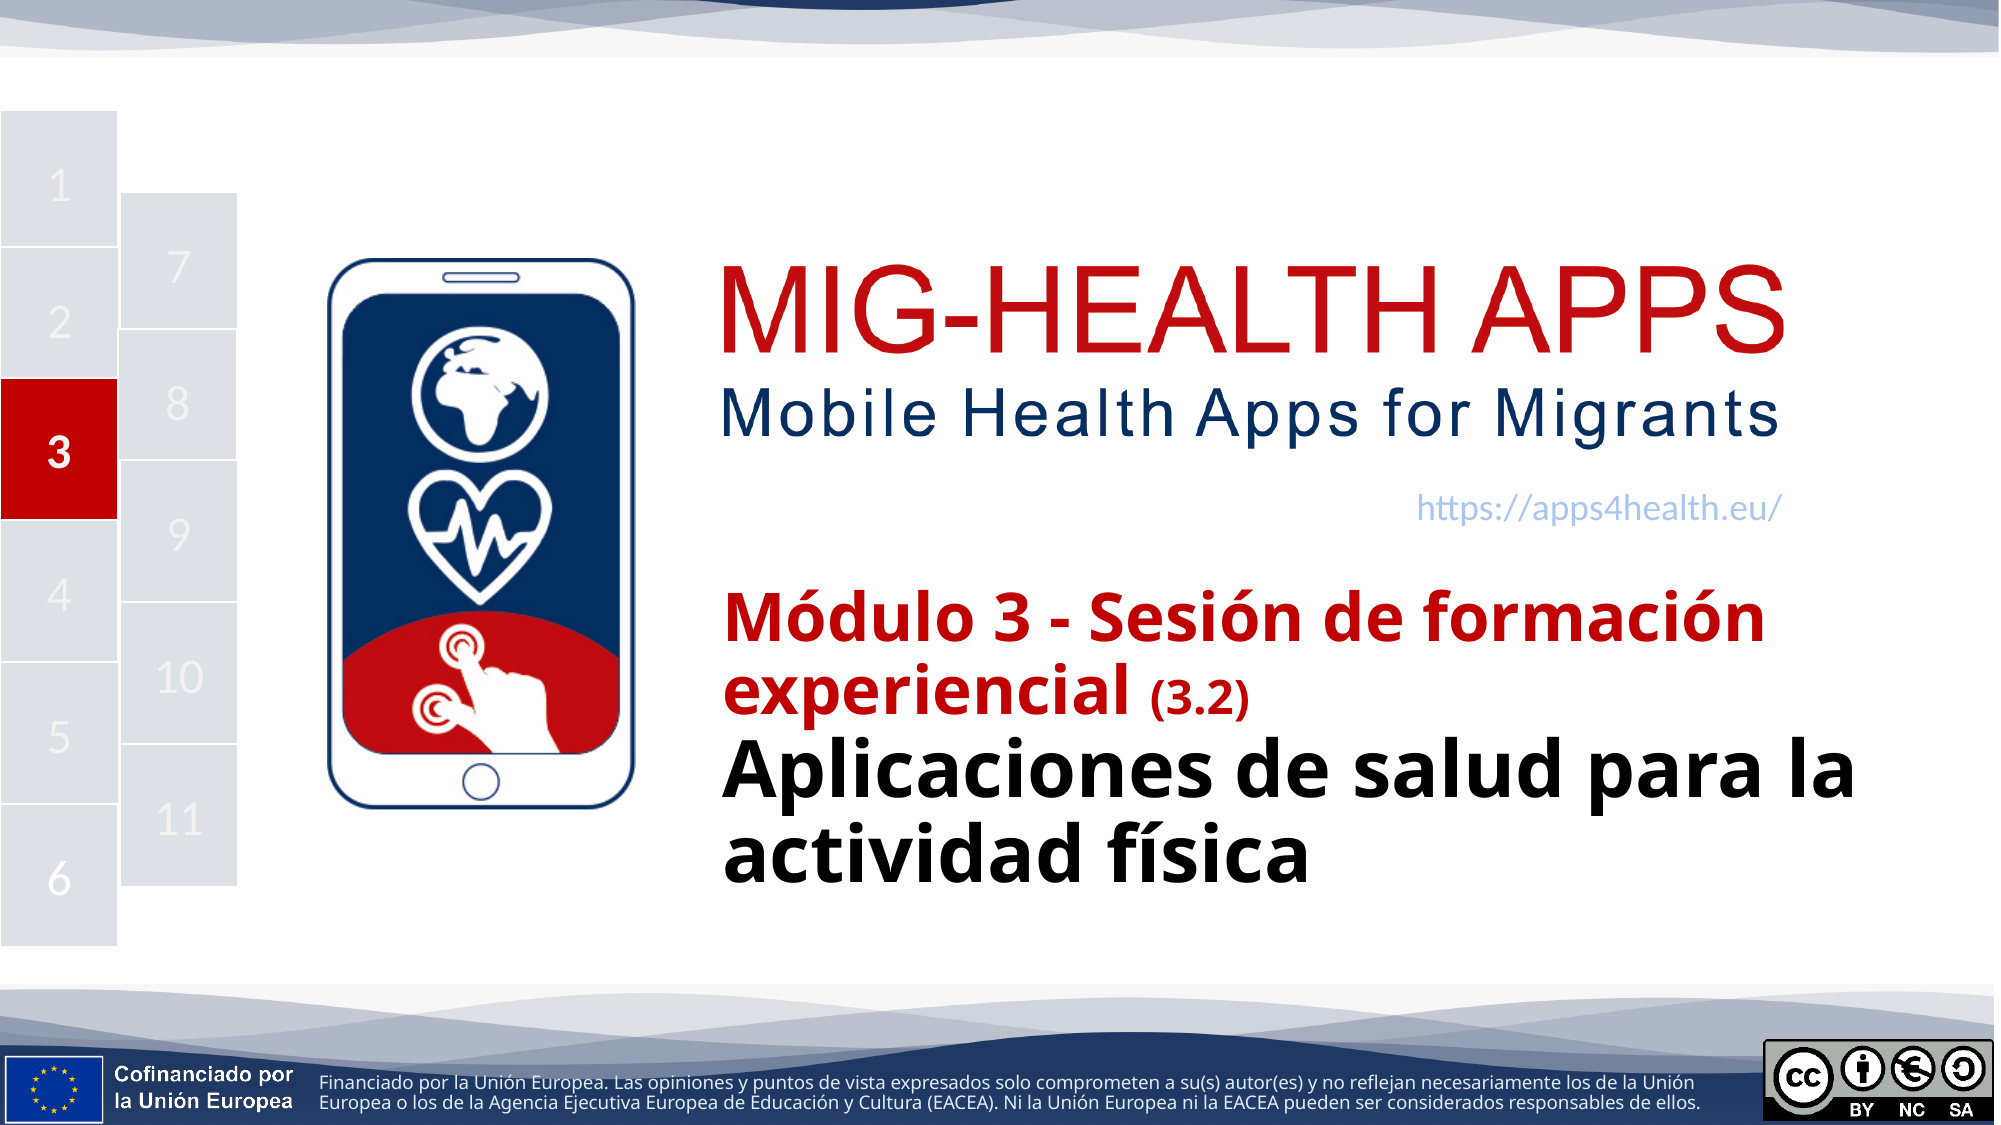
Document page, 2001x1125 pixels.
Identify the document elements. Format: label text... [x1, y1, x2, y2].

text_box 6 [0, 803, 120, 948]
picture [706, 186, 1784, 528]
picture [327, 258, 636, 811]
text_box 11 [119, 743, 239, 888]
text_box Módulo 3 - Sesión de formación experiencial (3.2) Aplicaciones de salud para la actividad física [707, 576, 1994, 908]
text_box 2 [0, 246, 119, 377]
text_box https://apps4health.eu/ [797, 475, 1798, 536]
text_box 7 [119, 191, 239, 336]
picture [0, 0, 1999, 57]
picture [0, 984, 1994, 1125]
text_box 8 [117, 328, 238, 473]
text_box 5 [0, 661, 119, 803]
text_box 3 [0, 377, 118, 519]
text_box 10 [119, 601, 239, 743]
text_box 9 [118, 459, 239, 603]
text_box 4 [0, 519, 119, 661]
text_box 1 [0, 109, 119, 246]
